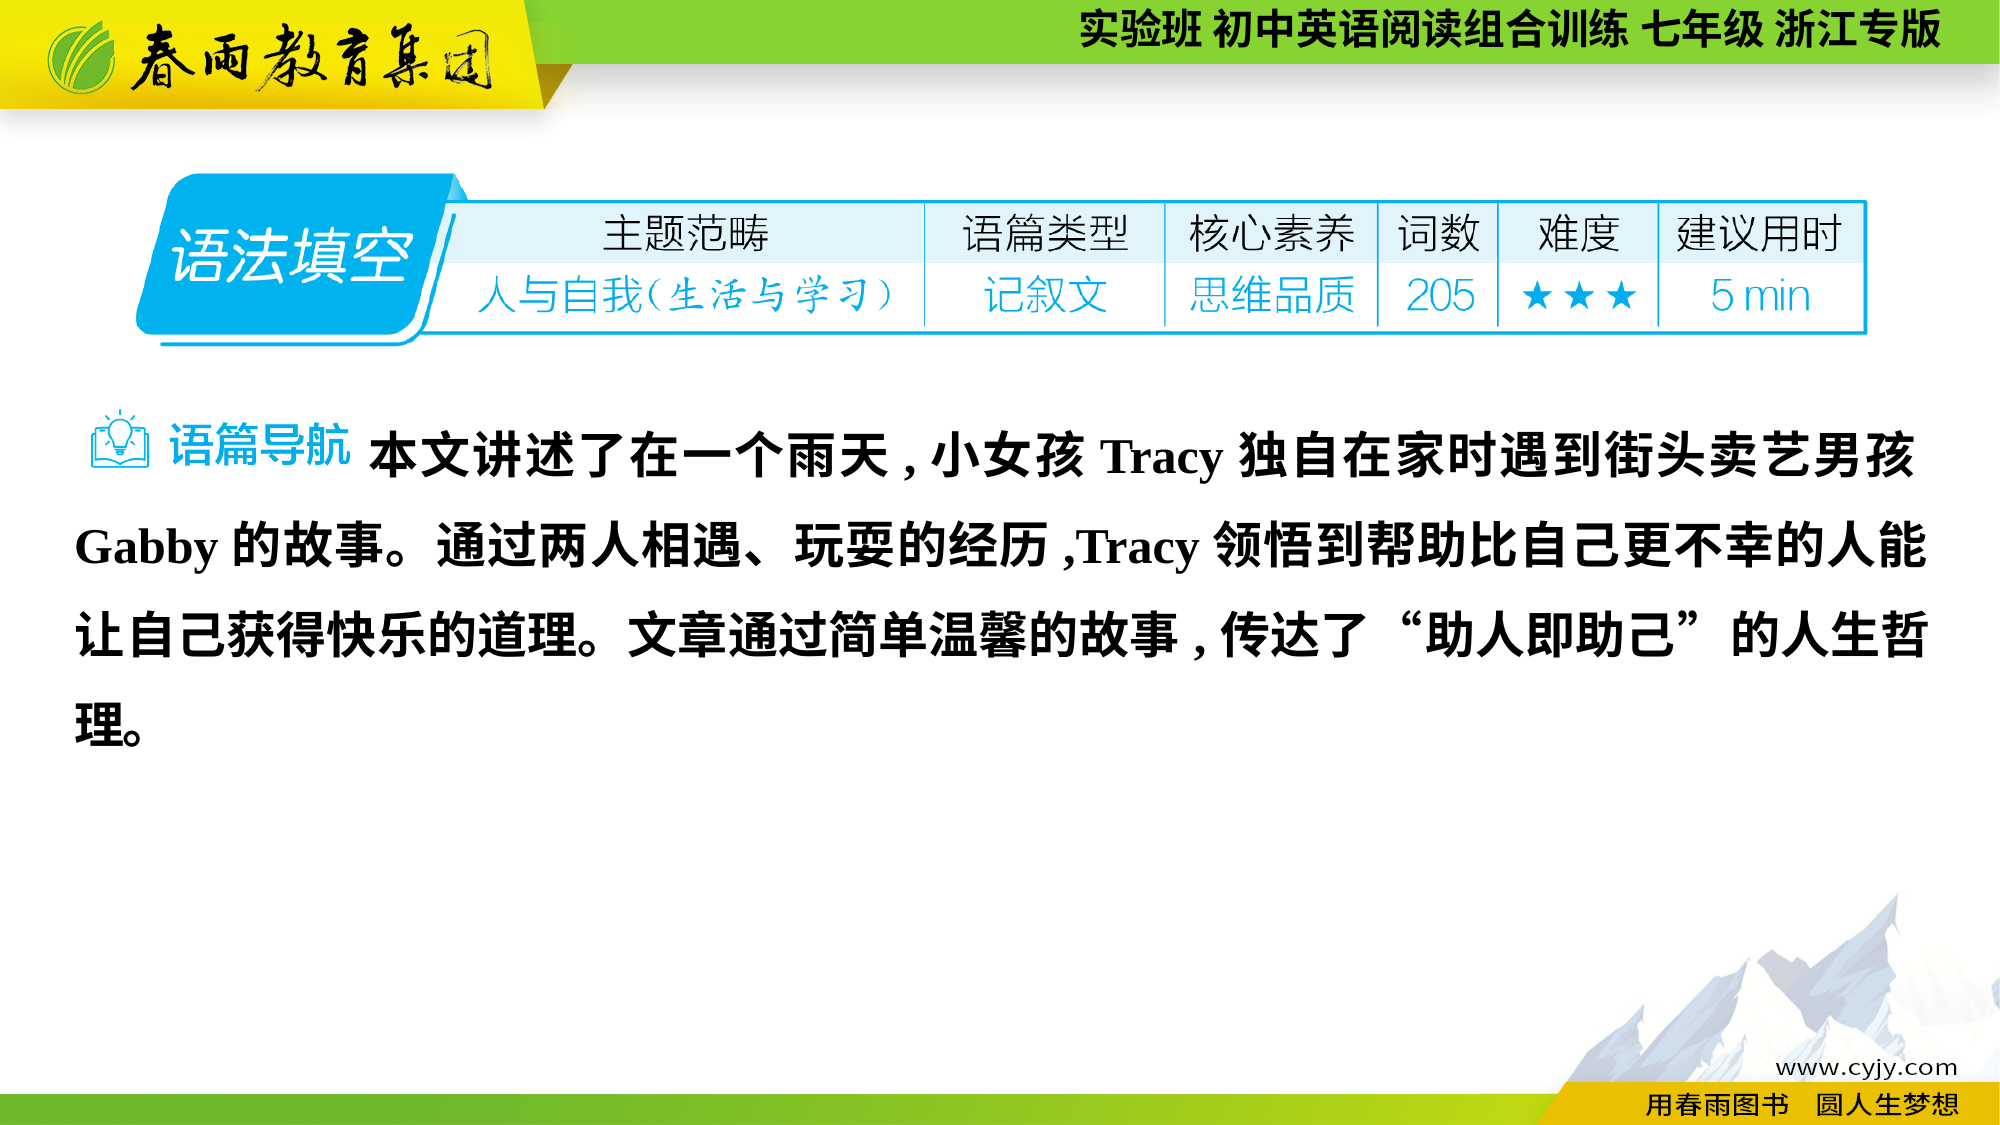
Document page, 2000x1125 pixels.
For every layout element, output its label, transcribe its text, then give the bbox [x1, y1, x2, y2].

picture [0, 0, 2000, 1125]
list 本文讲述了在一个雨天,小女孩Tracy独自在家时遇到街头卖艺男孩Gabby的故事。通过两人相遇、玩耍的经历,Tracy领悟到帮助比自己更不幸的人能让自己获得快乐的道理。文章通过简单温馨的故事,传达了“助人即助己”的人生哲理。 [59, 385, 1944, 662]
